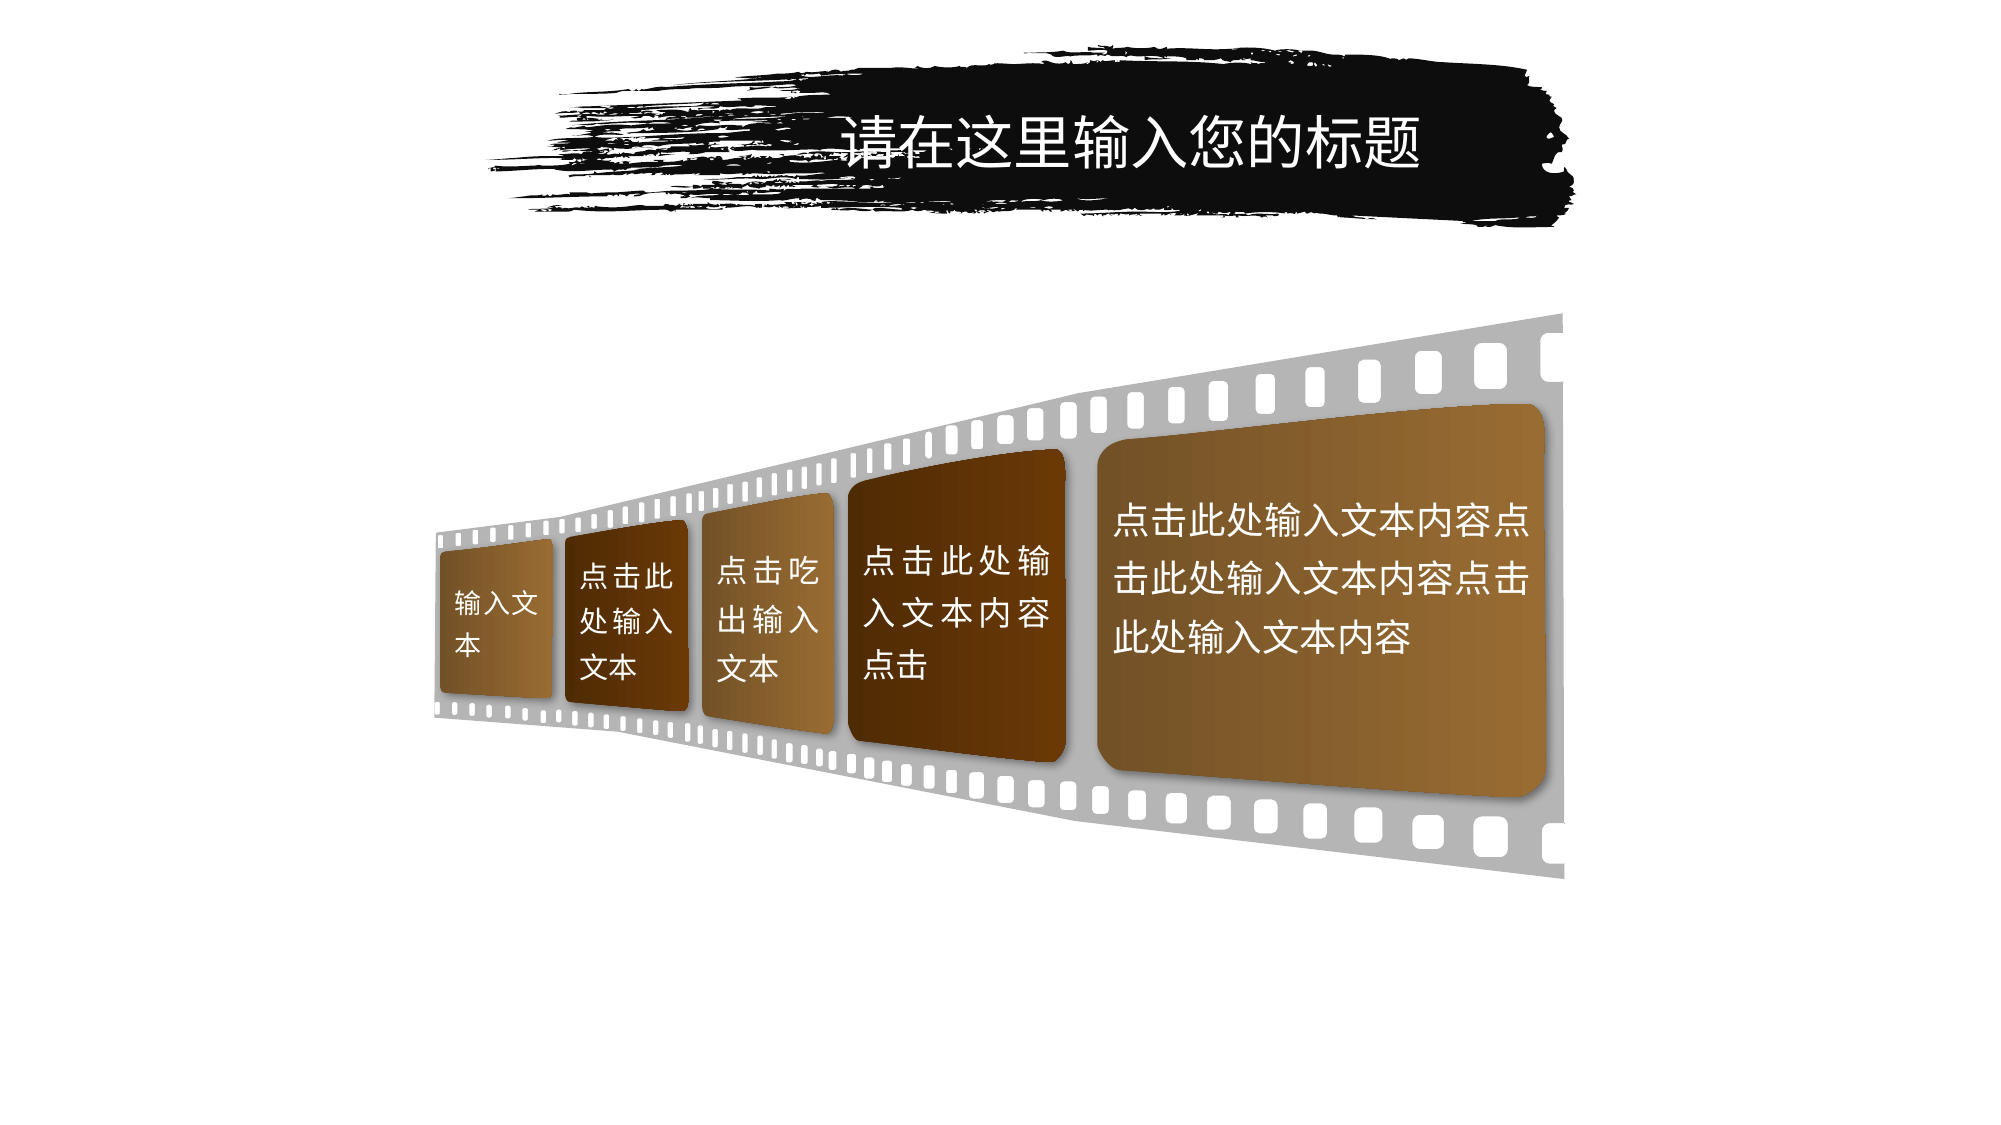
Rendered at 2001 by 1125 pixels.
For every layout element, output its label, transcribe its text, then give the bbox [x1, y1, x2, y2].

text_box [485, 44, 1574, 228]
text_box 点击吃出输入文本 [702, 493, 835, 734]
text_box 点击此处输入文本 [565, 520, 690, 712]
text_box 点击此处输入文本内容点击此处输入文本内容点击此处输入文本内容 [1097, 403, 1546, 798]
title 请在这里输入您的标题 [824, 96, 2000, 195]
text_box 点击此处输入文本内容点击 [847, 449, 1066, 763]
text_box 输入文本 [440, 539, 554, 699]
text_box [434, 313, 1566, 880]
